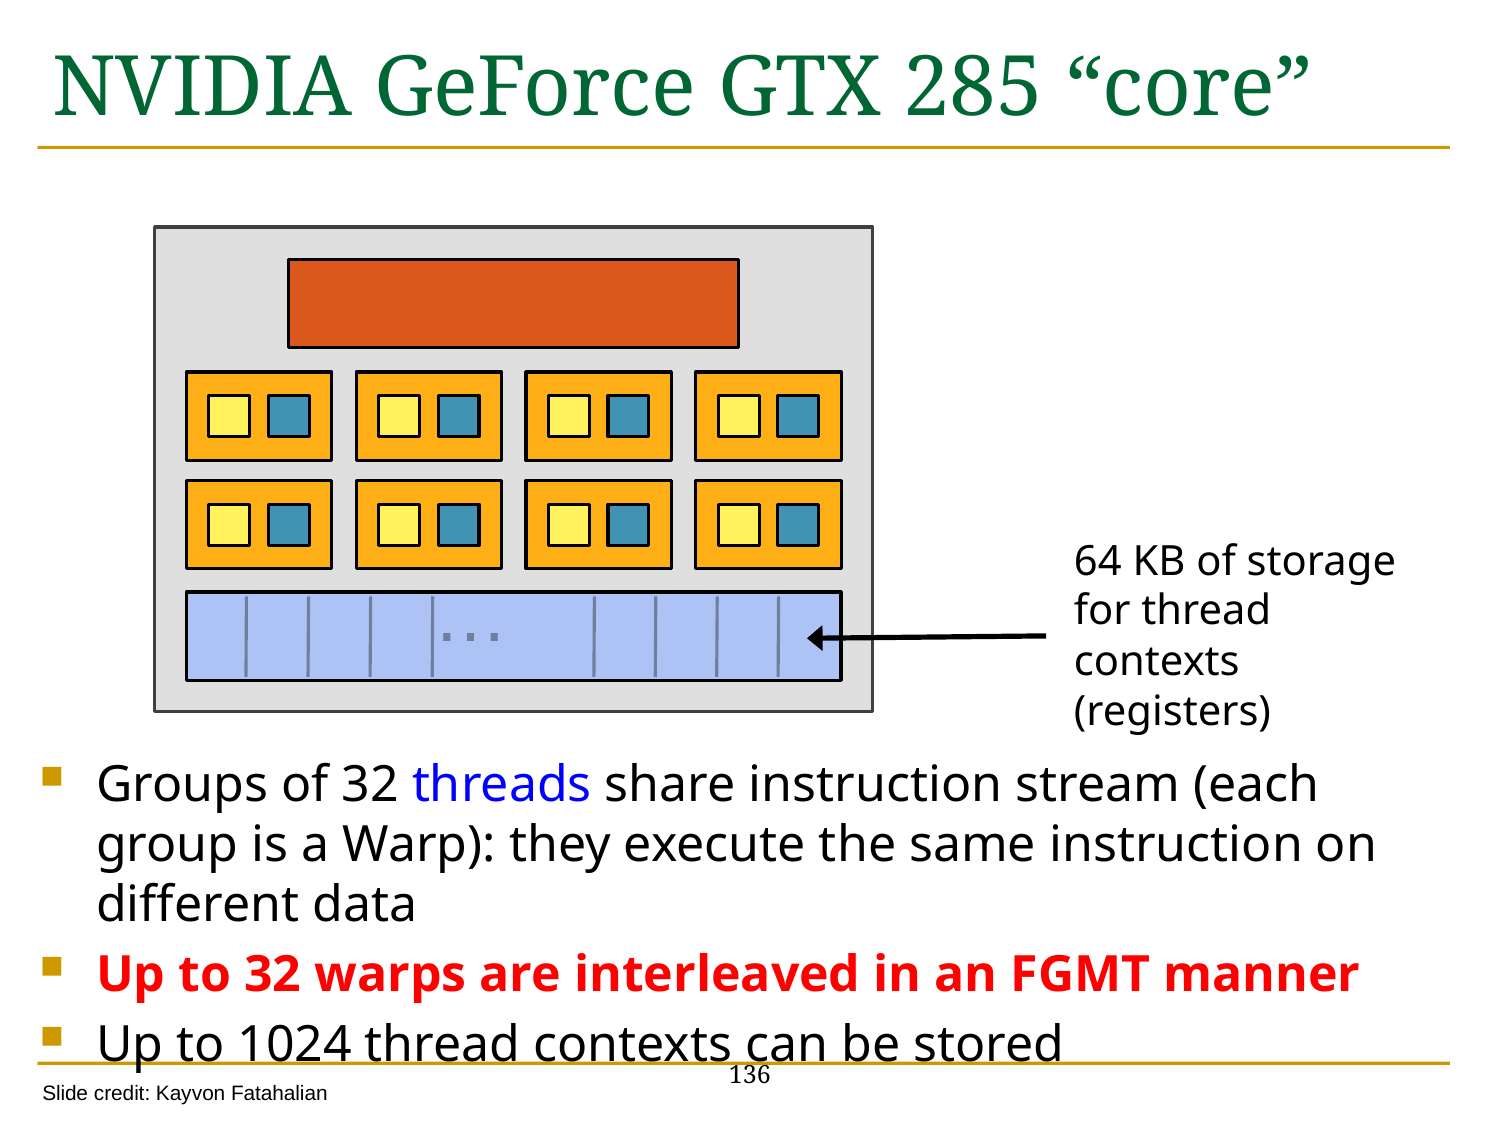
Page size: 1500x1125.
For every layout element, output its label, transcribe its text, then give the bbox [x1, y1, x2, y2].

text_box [154, 226, 874, 712]
title NVIDIA GeForce GTX 285 “core” [37, 24, 1450, 200]
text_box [806, 635, 1047, 639]
text_box Slide credit: Kayvon Fatahalian [27, 1072, 343, 1112]
list Groups of 32 threads share instruction stream (each group is a Warp): they execute the same instruction on different data Up to 32 warps are interleaved in an FGMT manner Up to 1024 thread contexts can be stored [24, 743, 1475, 1059]
text_box 64 KB of storage for thread contexts (registers) [1059, 526, 1445, 741]
slide_number 136 [512, 1059, 988, 1101]
